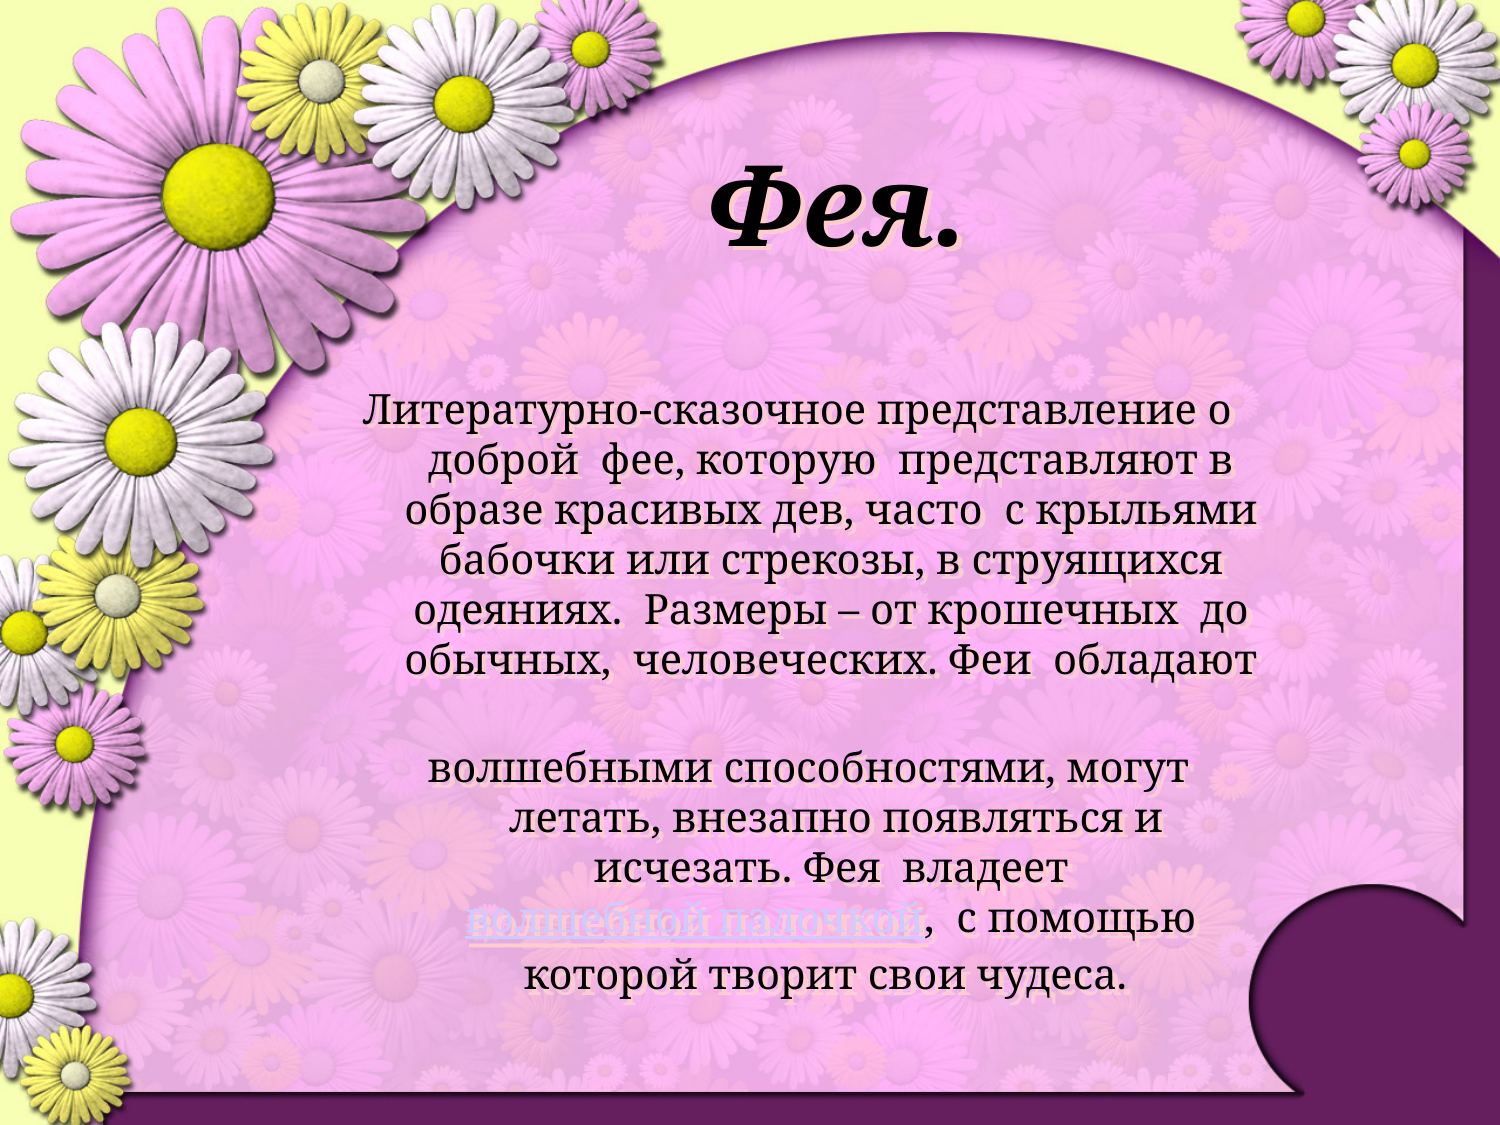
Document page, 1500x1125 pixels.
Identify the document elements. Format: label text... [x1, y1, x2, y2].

title Фея. [538, 174, 1137, 363]
list Литературно-сказочное представление о доброй фее, которую представляют в образе красивых дев, часто с крыльями бабочки или стрекозы, в струящихся одеяниях. Размеры – от крошечных до обычных, человеческих. Феи обладают волшебными способностями, могут летать, внезапно появляться и исчезать. Фея владеет волшебной палочкой, с помощью которой творит свои чудеса. [327, 374, 1278, 1051]
picture [0, 0, 1500, 1125]
